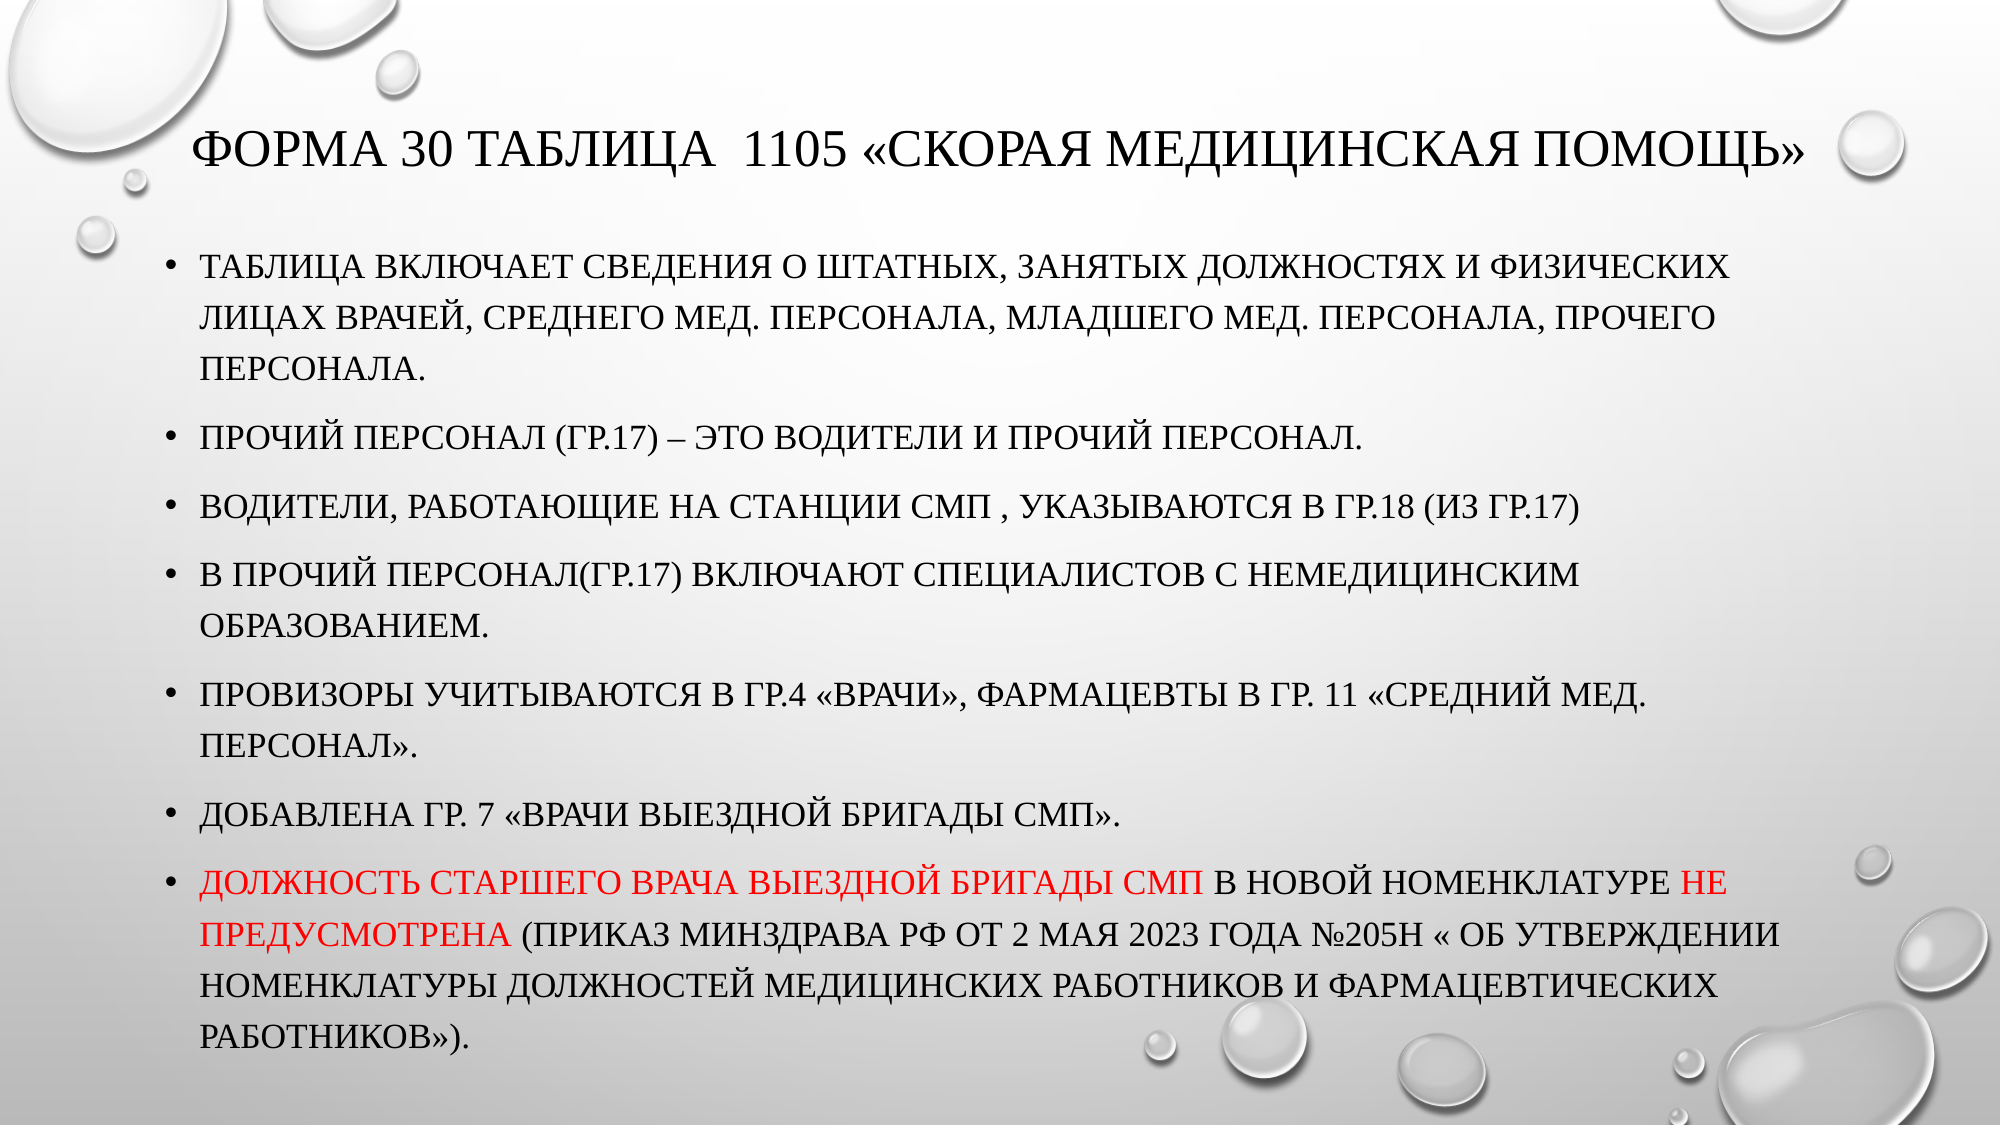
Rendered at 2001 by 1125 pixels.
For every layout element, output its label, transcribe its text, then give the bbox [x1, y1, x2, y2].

list Таблица включает сведения о штатных, занятых должностях и физических лицах врачей, среднего мед. персонала, младшего мед. персонала, прочего персонала. Прочий персонал (гр.17) – это водители и прочий персонал. Водители, работающие на станции смп , указываются в гр.18 (из гр.17) В прочий персонал(гр.17) включают специалистов с немедицинским образованием. Провизоры учитываются в гр.4 «врачи», фармацевты в гр. 11 «средний мед. персонал». Добавлена гр. 7 «врачи выездной бригады СМП». Должность старшего врача выездной бригады СМП в новой номенклатуре не предусмотрена (Приказ Минздрава РФ от 2 мая 2023 года №205н « Об утверждении номенклатуры должностей медицинских работников и фармацевтических работников»). [149, 227, 1850, 1066]
picture [0, 0, 2000, 1125]
title Форма 30 таблица 1105 «Скорая Медицинская Помощь» [149, 101, 1851, 199]
